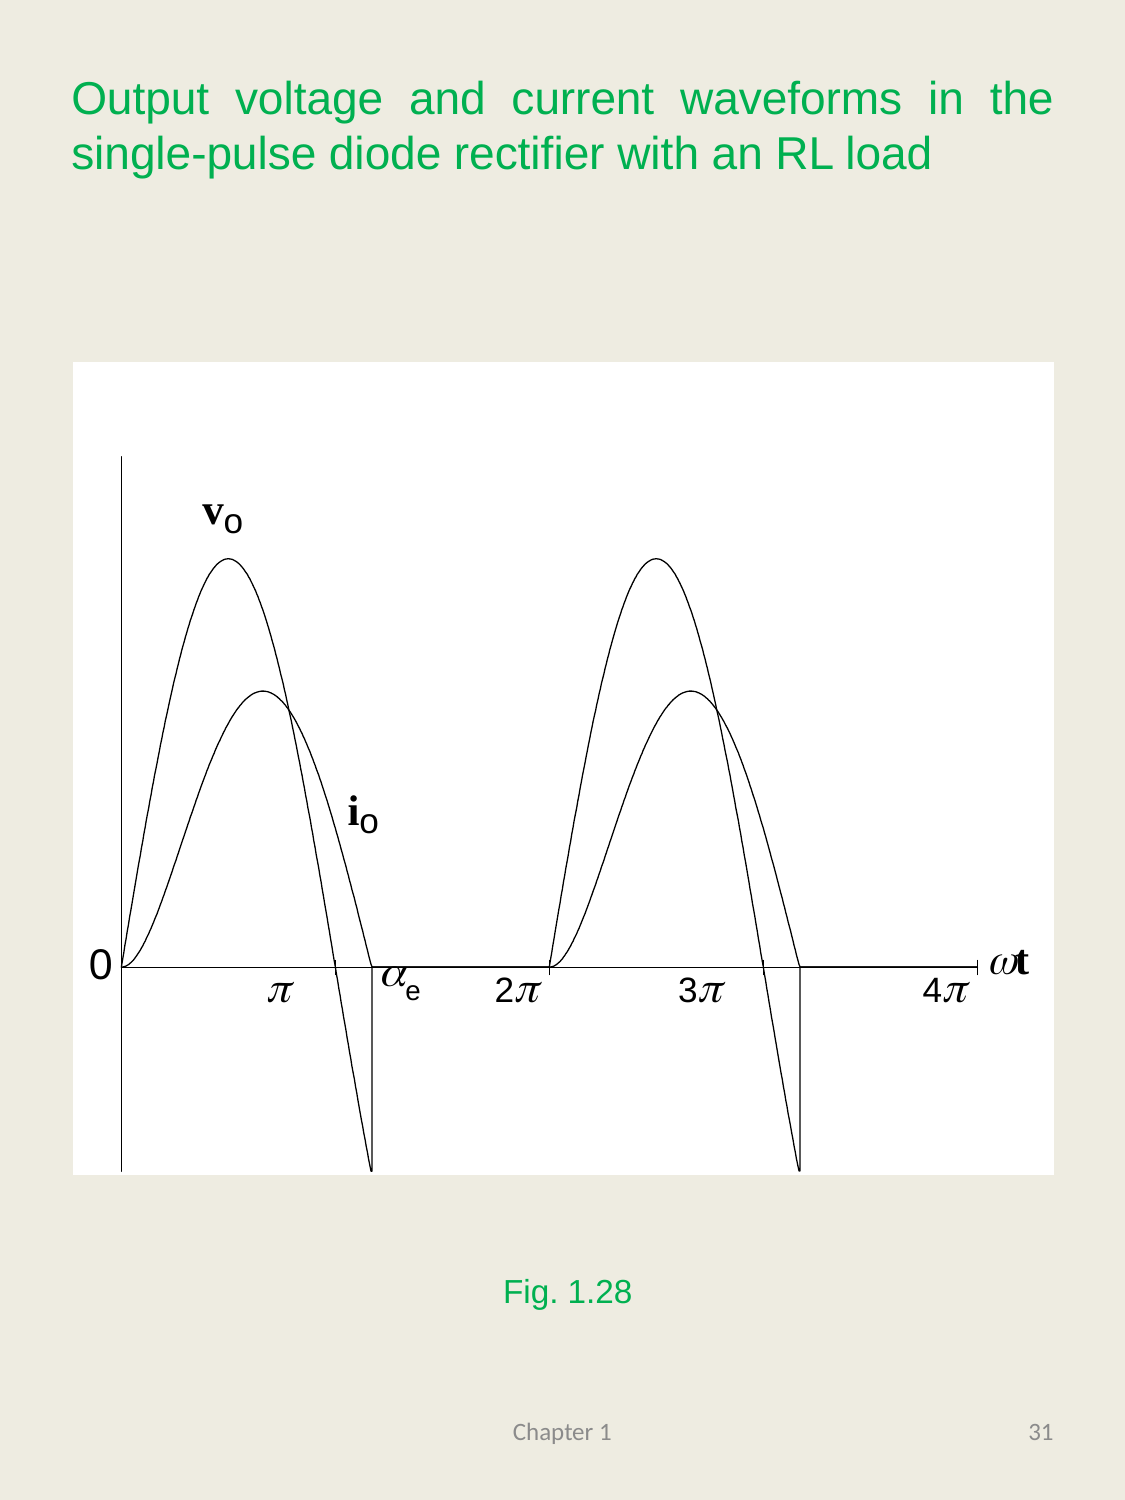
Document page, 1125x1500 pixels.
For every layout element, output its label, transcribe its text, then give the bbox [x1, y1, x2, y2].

title Output voltage and current waveforms in the single-pulse diode rectifier with an RL load [56, 60, 1069, 188]
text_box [72, 362, 1055, 1176]
footer Chapter 1 [384, 1390, 741, 1471]
slide_number 31 [806, 1390, 1069, 1471]
text_box Fig. 1.28 [488, 1262, 648, 1318]
